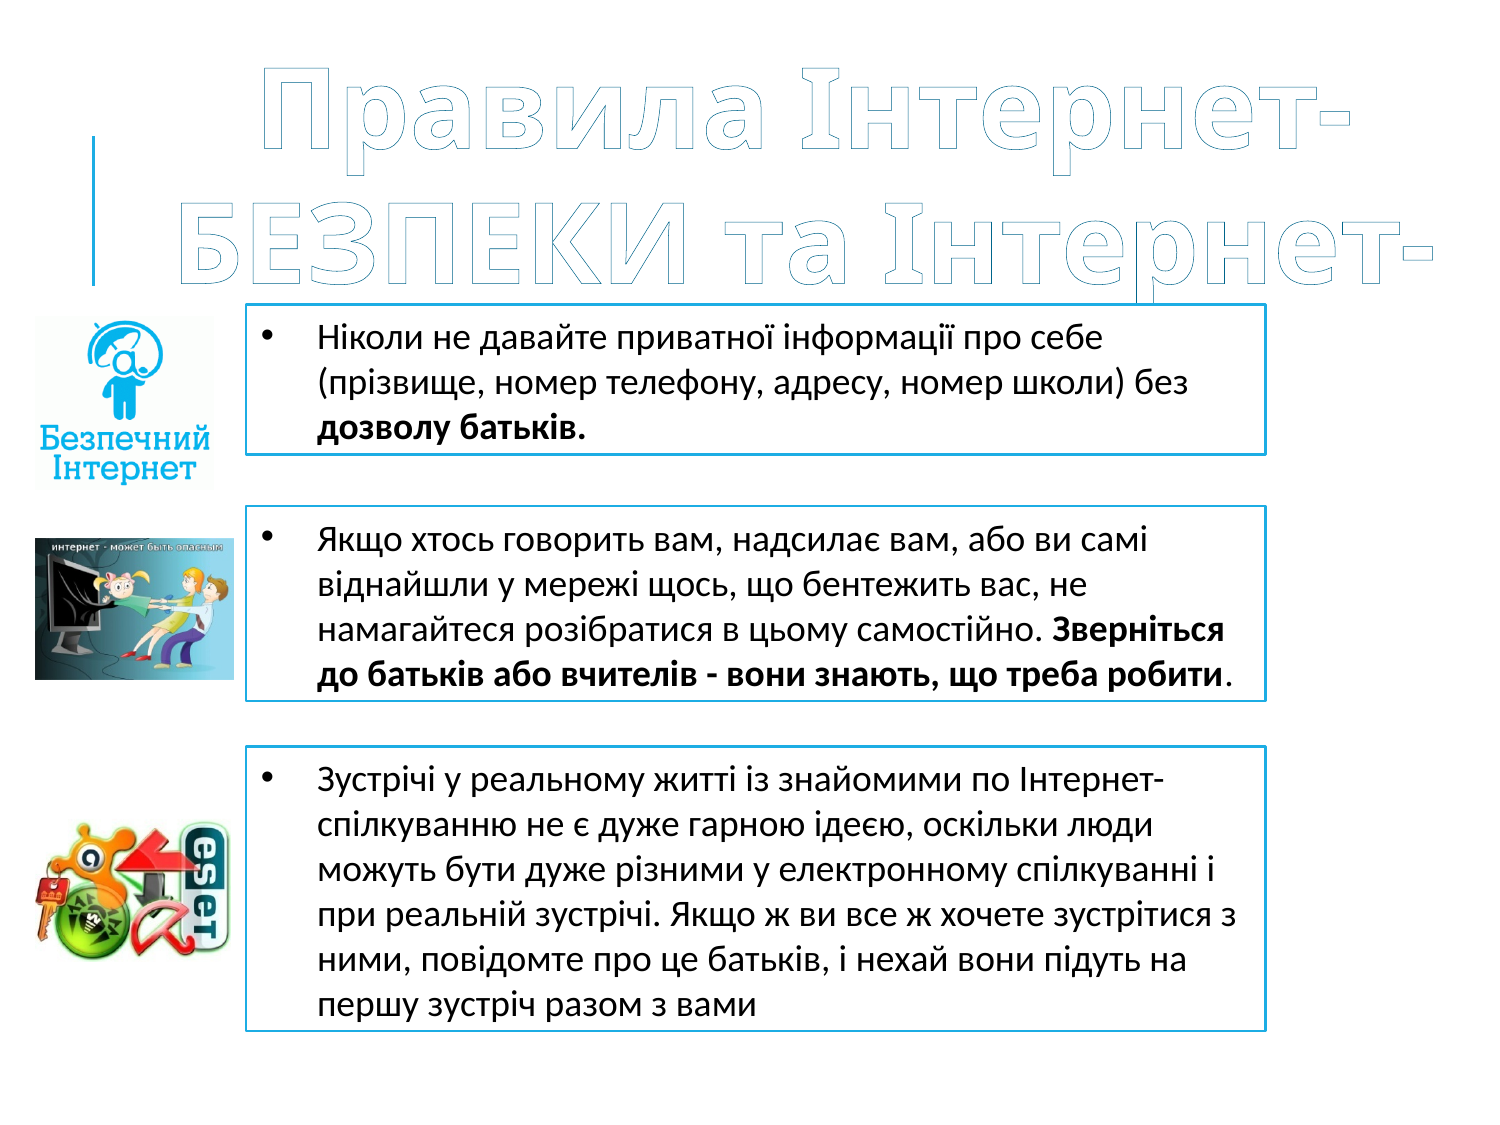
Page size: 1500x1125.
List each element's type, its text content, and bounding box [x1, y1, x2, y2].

text_box Зустрічі у реальному житті із знайомими по Інтернет-спілкуванню не є дуже гарною ідеєю, оскільки люди можуть бути дуже різними у електронному спілкуванні і при реальній зустрічі. Якщо ж ви все ж хочете зустрітися з ними, повідомте про це батьків, і нехай вони підуть на першу зустріч разом з вами [245, 745, 1267, 1032]
text_box Правила Інтернет-БЕЗПЕКИ та Інтернет-Етики? [124, 28, 1484, 449]
picture [34, 316, 214, 490]
text_box Якщо хтось говорить вам, надсилає вам, або ви самі віднайшли у мережі щось, що бентежить вас, не намагайтеся розібратися в цьому самостійно. Зверніться до батьків або вчителів - вони знають, що треба робити. [245, 505, 1267, 702]
text_box Ніколи не давайте приватної інформації про себе (прізвище, номер телефону, адресу, номер школи) без дозволу батьків. [245, 303, 1267, 456]
picture [34, 808, 231, 962]
picture [34, 538, 234, 680]
